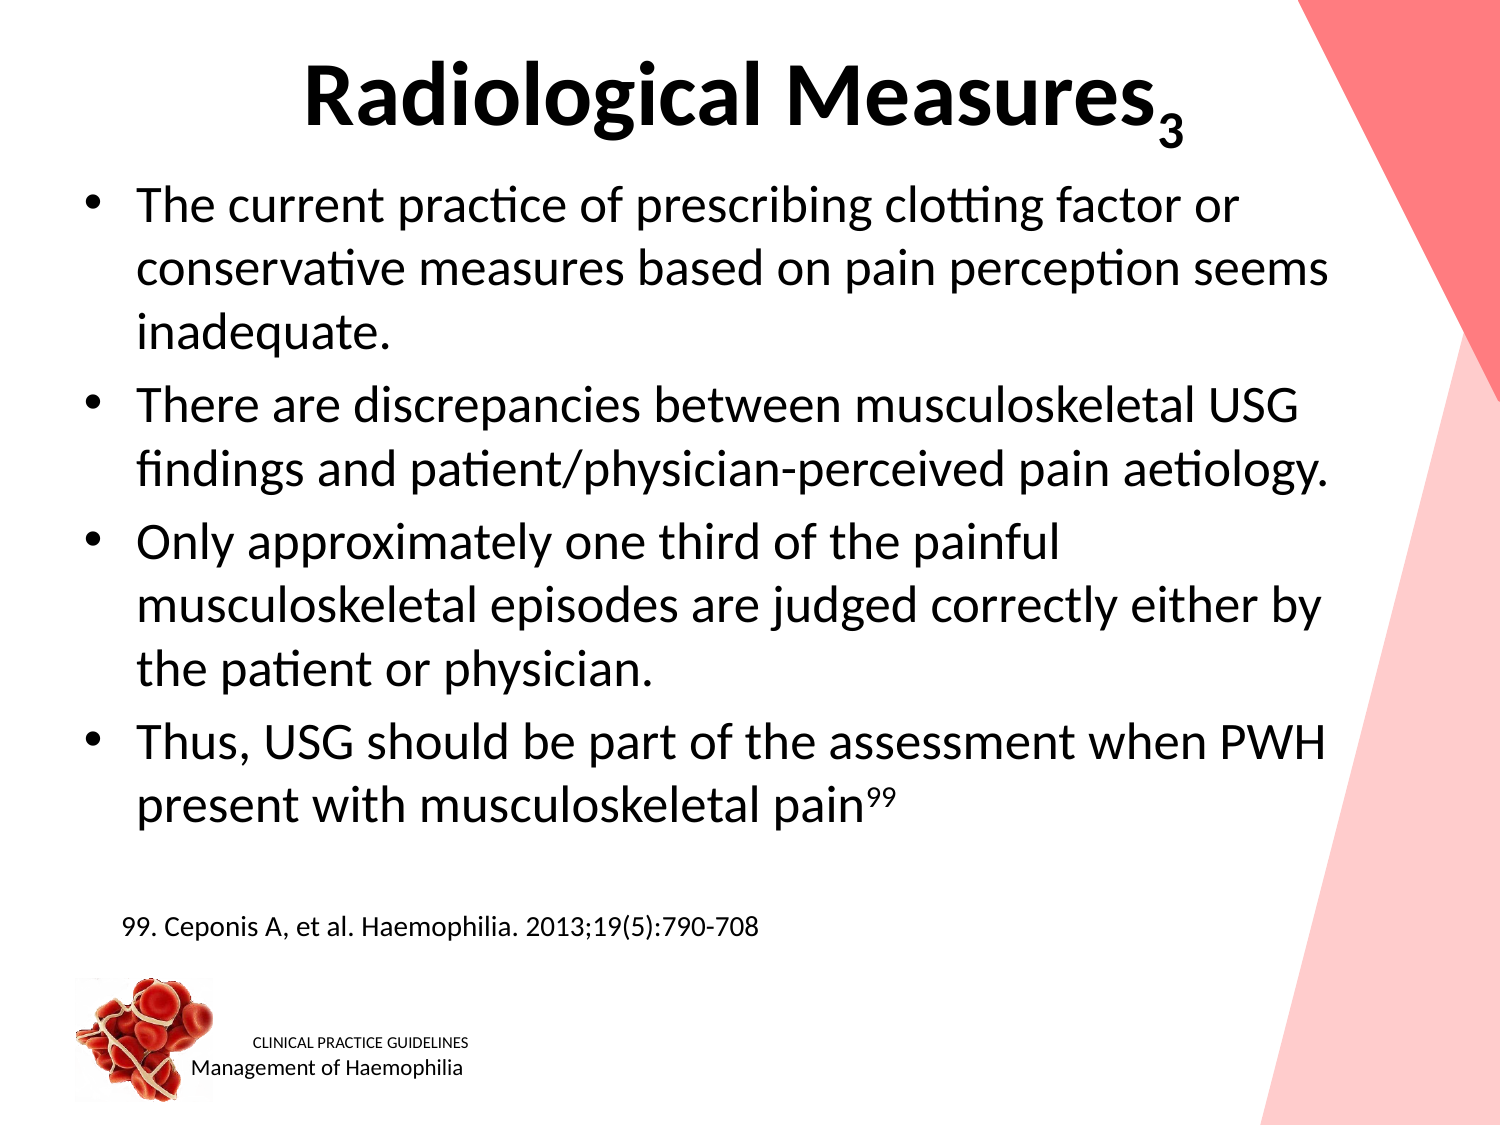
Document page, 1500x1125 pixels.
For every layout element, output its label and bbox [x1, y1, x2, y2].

text_box [74, 0, 1500, 1125]
